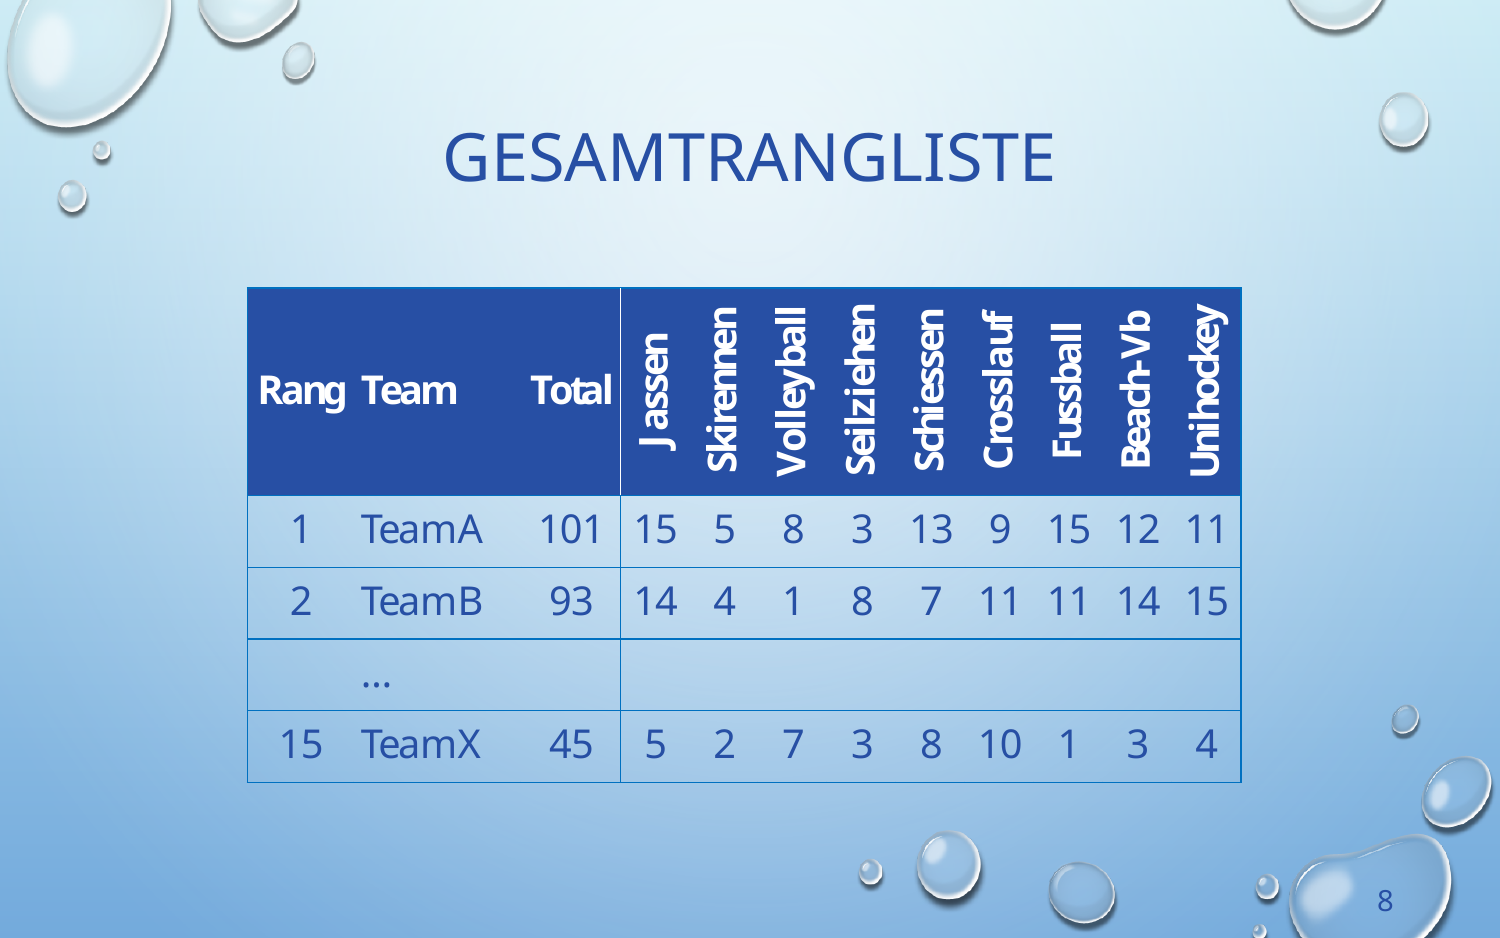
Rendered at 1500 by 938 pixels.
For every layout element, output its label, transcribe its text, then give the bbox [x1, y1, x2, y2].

title Gesamtrangliste [112, 70, 1388, 249]
picture [0, 0, 1500, 938]
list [241, 287, 1267, 831]
slide_number 8 [1325, 867, 1409, 938]
